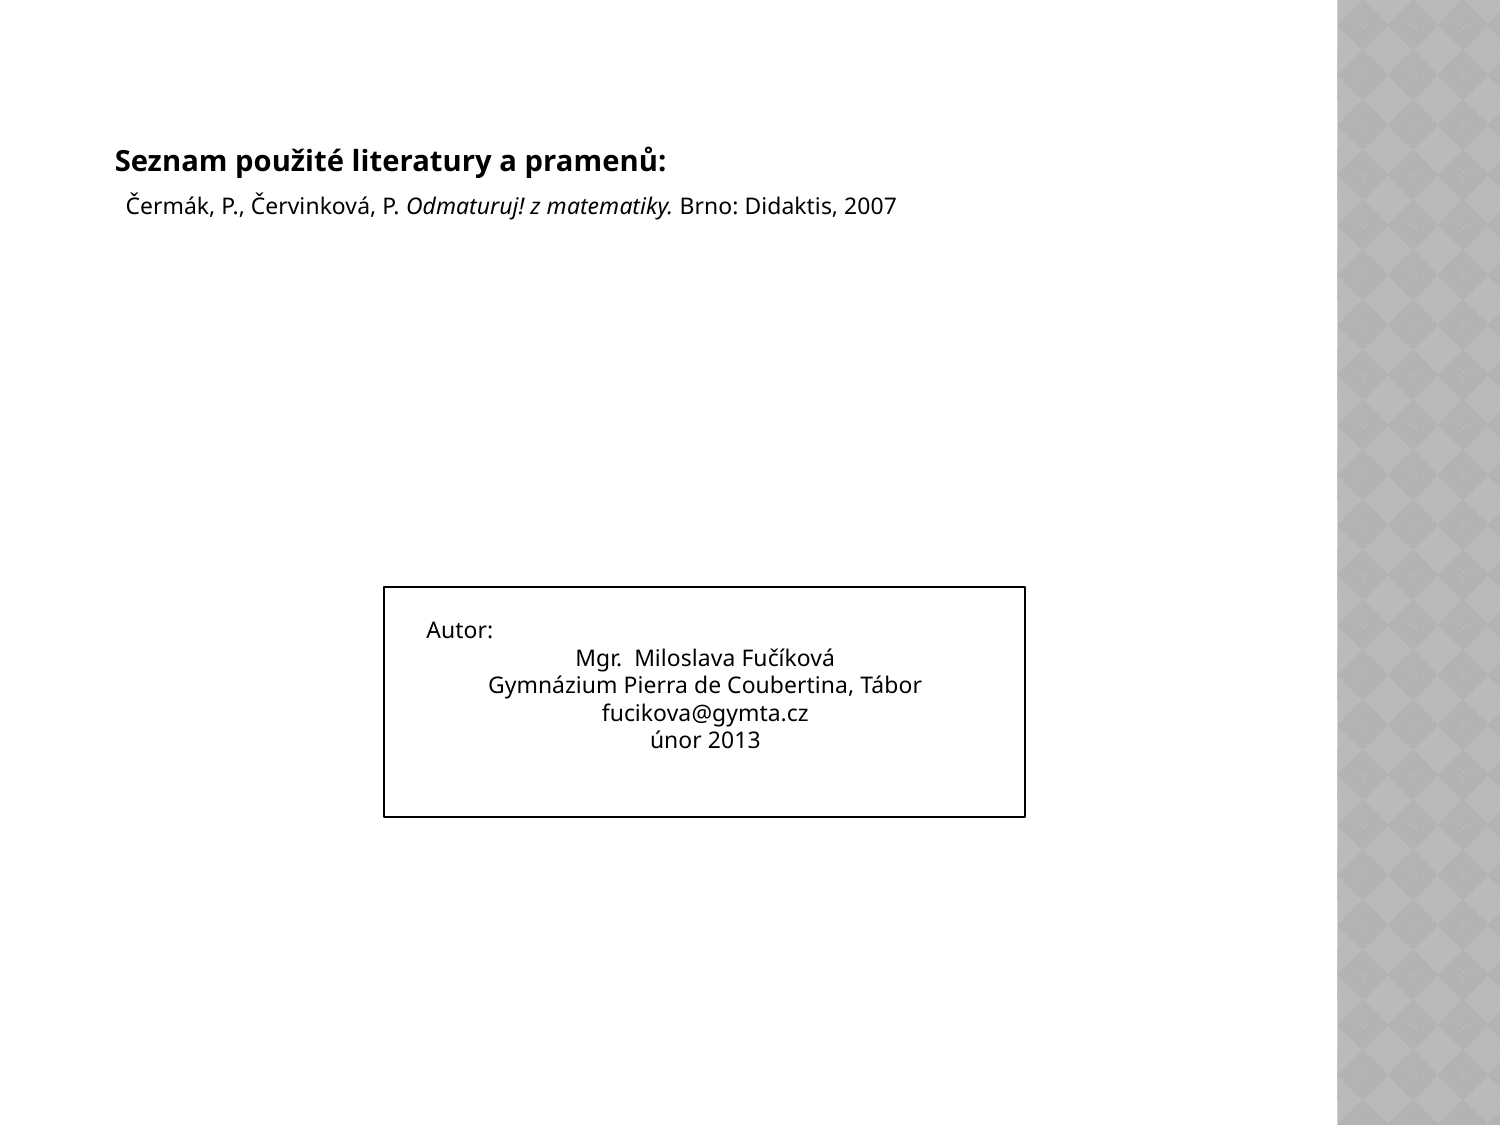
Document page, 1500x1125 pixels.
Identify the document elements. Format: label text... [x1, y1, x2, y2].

text_box [382, 585, 1027, 819]
text_box Seznam použité literatury a pramenů: [33, 135, 762, 184]
text_box Autor: Mgr. Miloslava Fučíková Gymnázium Pierra de Coubertina, Tábor fucikova@gymta.cz únor 2013 [412, 609, 998, 761]
text_box Čermák, P., Červinková, P. Odmaturuj! z matematiky. Brno: Didaktis, 2007 [112, 184, 1256, 226]
